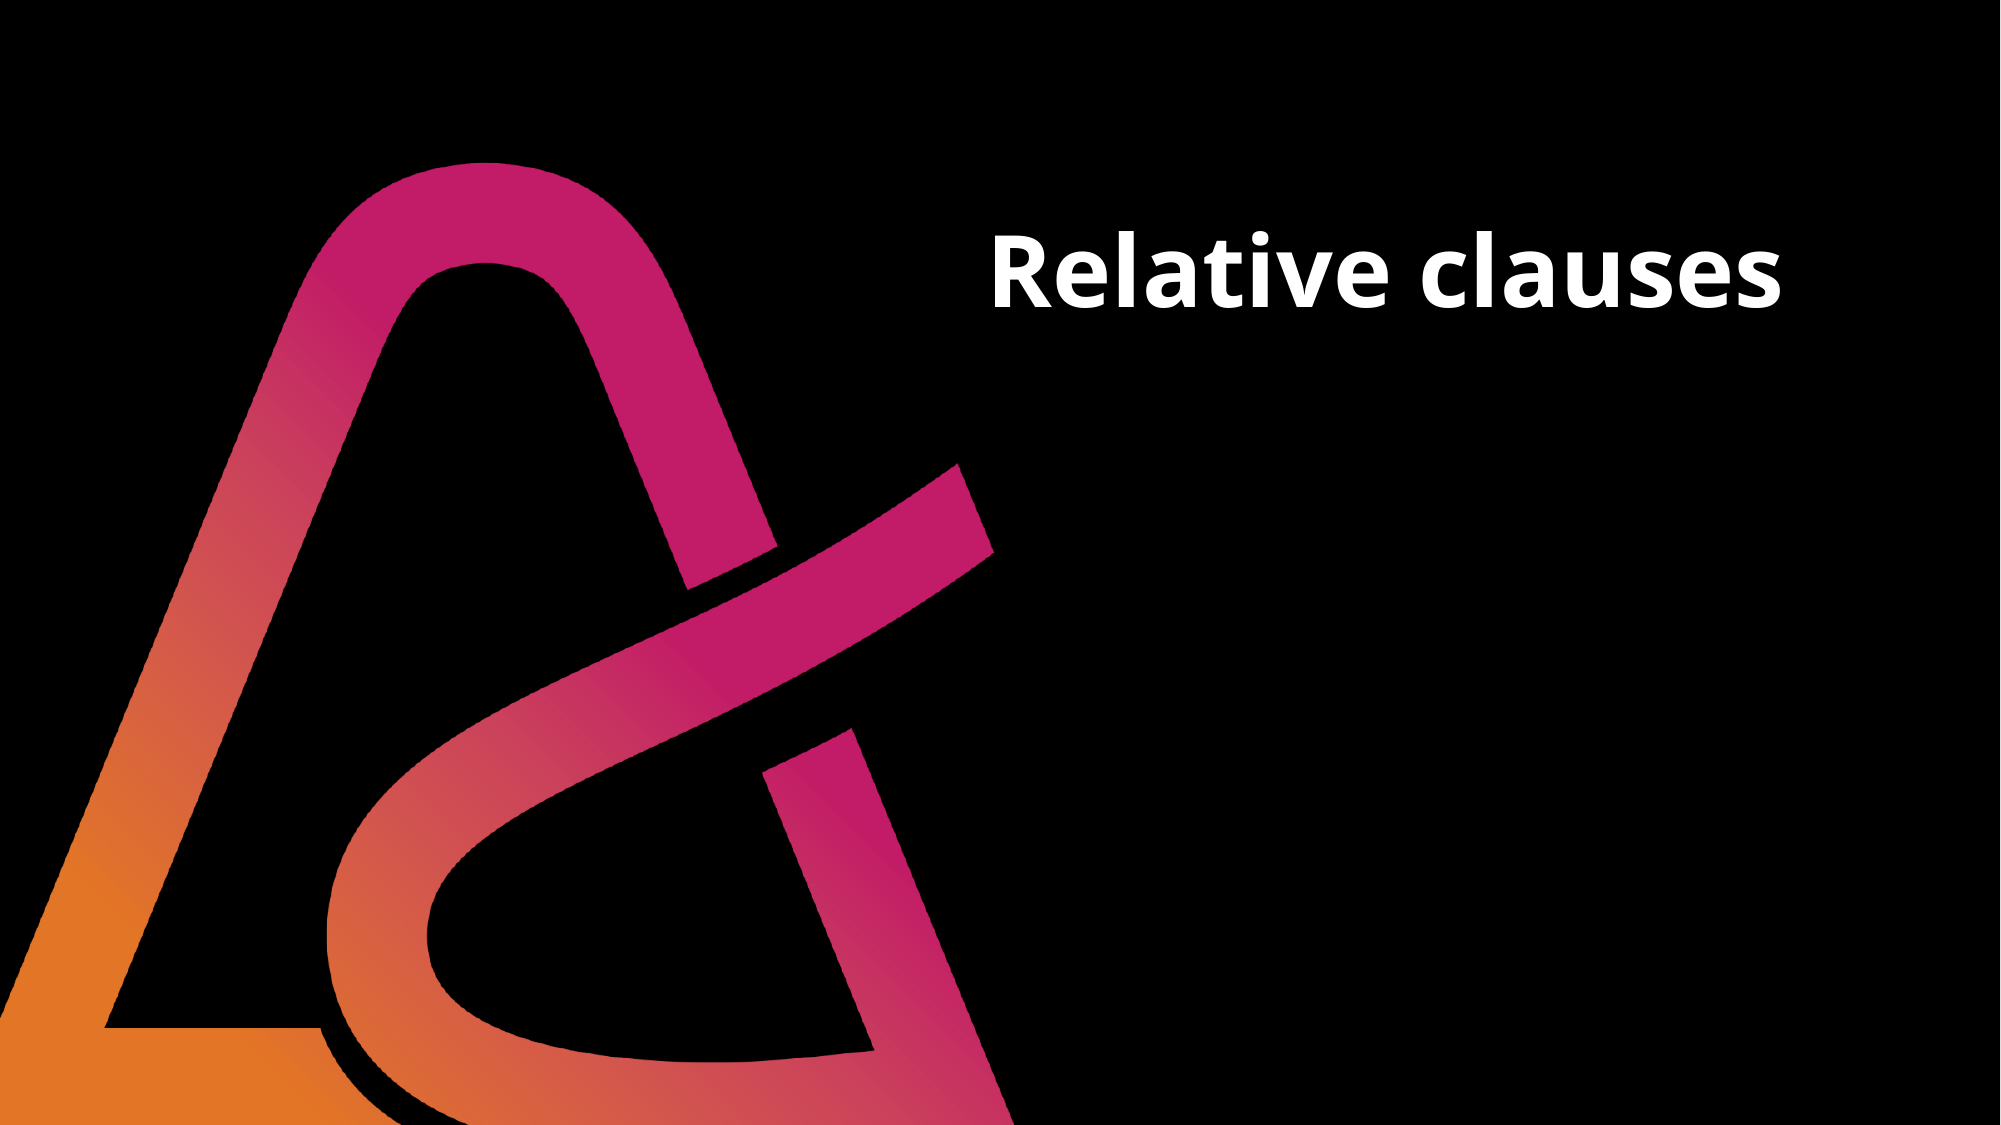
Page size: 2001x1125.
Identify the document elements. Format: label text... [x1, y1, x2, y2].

picture [0, 143, 1015, 1125]
title Relative clauses [903, 110, 1870, 441]
